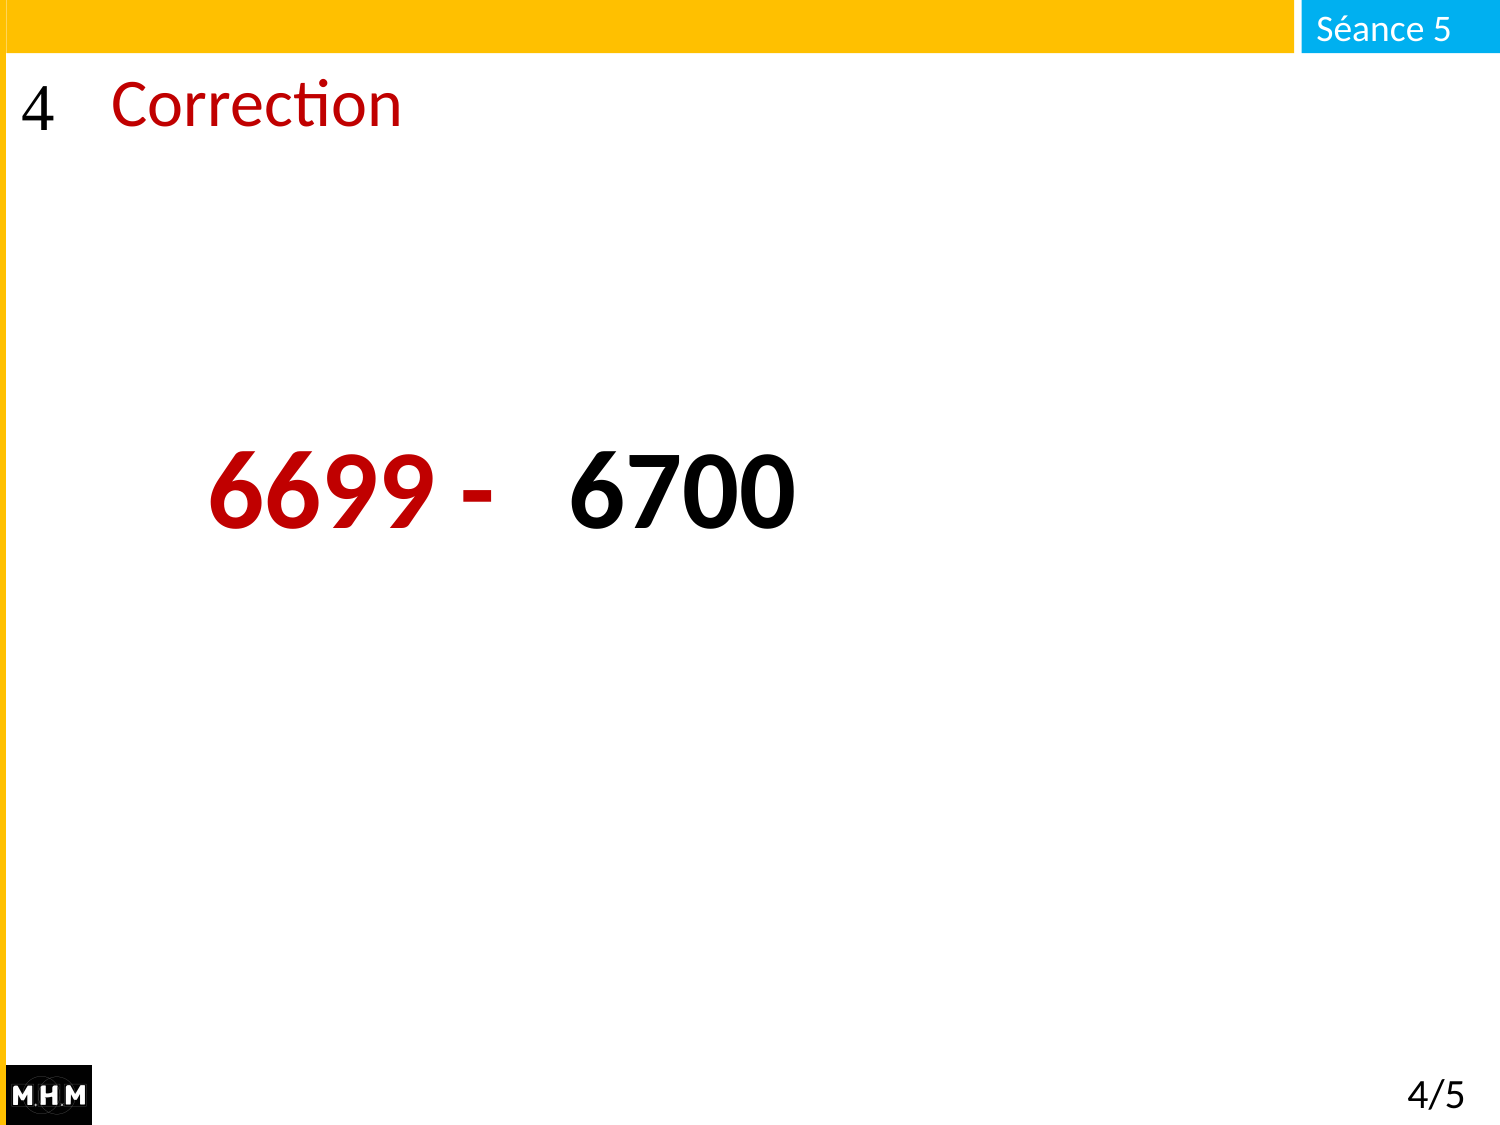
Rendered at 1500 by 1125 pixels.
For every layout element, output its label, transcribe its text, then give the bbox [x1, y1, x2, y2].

list 4/5 [1373, 1064, 1500, 1125]
text_box 6700 [544, 408, 900, 559]
text_box 6699 - [158, 408, 544, 559]
picture [6, 1065, 92, 1125]
title Correction [96, 60, 1391, 150]
